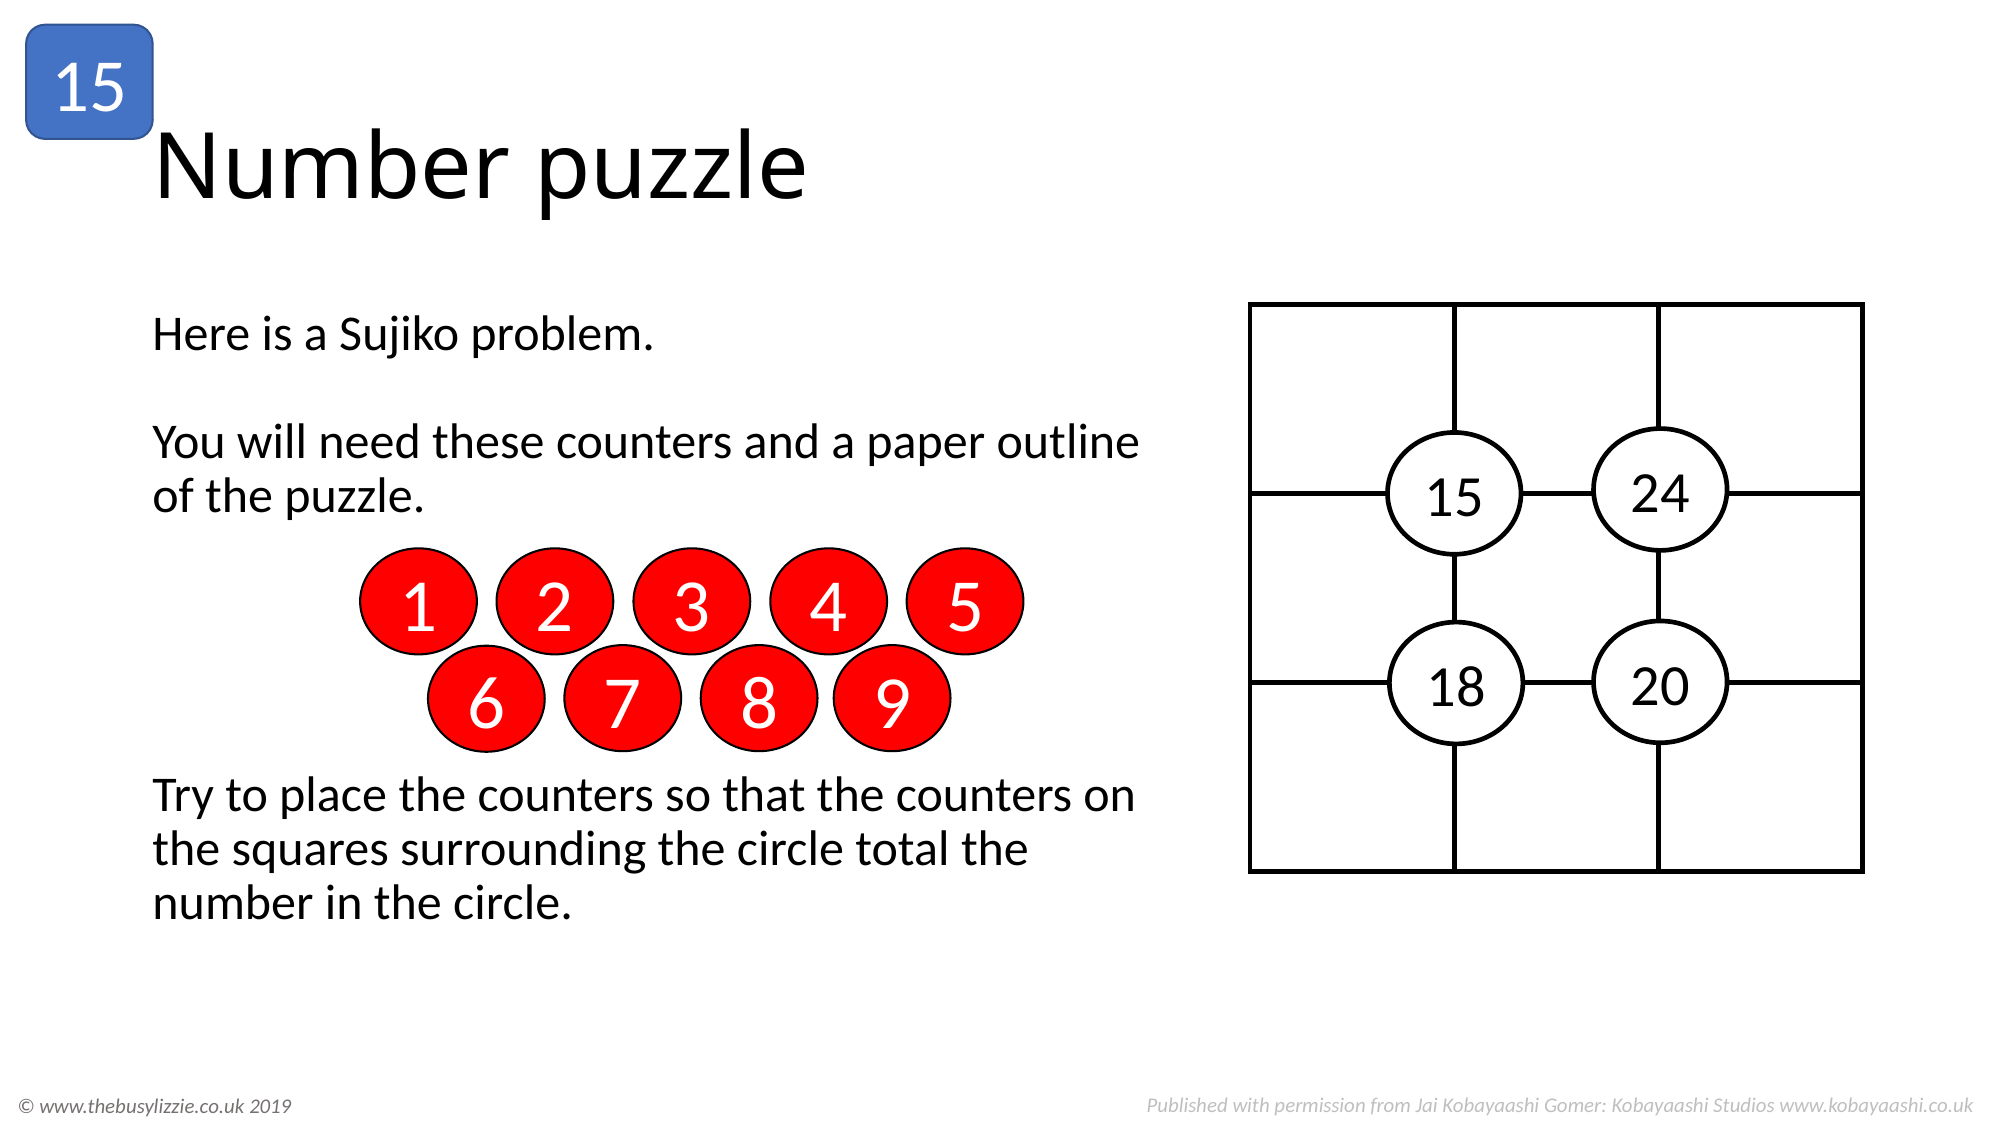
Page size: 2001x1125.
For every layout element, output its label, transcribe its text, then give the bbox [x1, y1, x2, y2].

text_box Published with permission from Jai Kobayaashi Gomer: Kobayaashi Studios www.kobayaashi.co.uk [1131, 1084, 2000, 1125]
text_box 15 [25, 23, 154, 140]
list Here is a Sujiko problem. You will need these counters and a paper outline of the puzzle. Try to place the counters so that the counters on the squares surrounding the circle total the number in the circle. [137, 299, 1186, 1049]
title Number puzzle [137, 59, 1863, 278]
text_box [360, 548, 1024, 752]
text_box © www.thebusylizzie.co.uk 2019 [2, 1085, 311, 1125]
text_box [1250, 304, 1863, 872]
